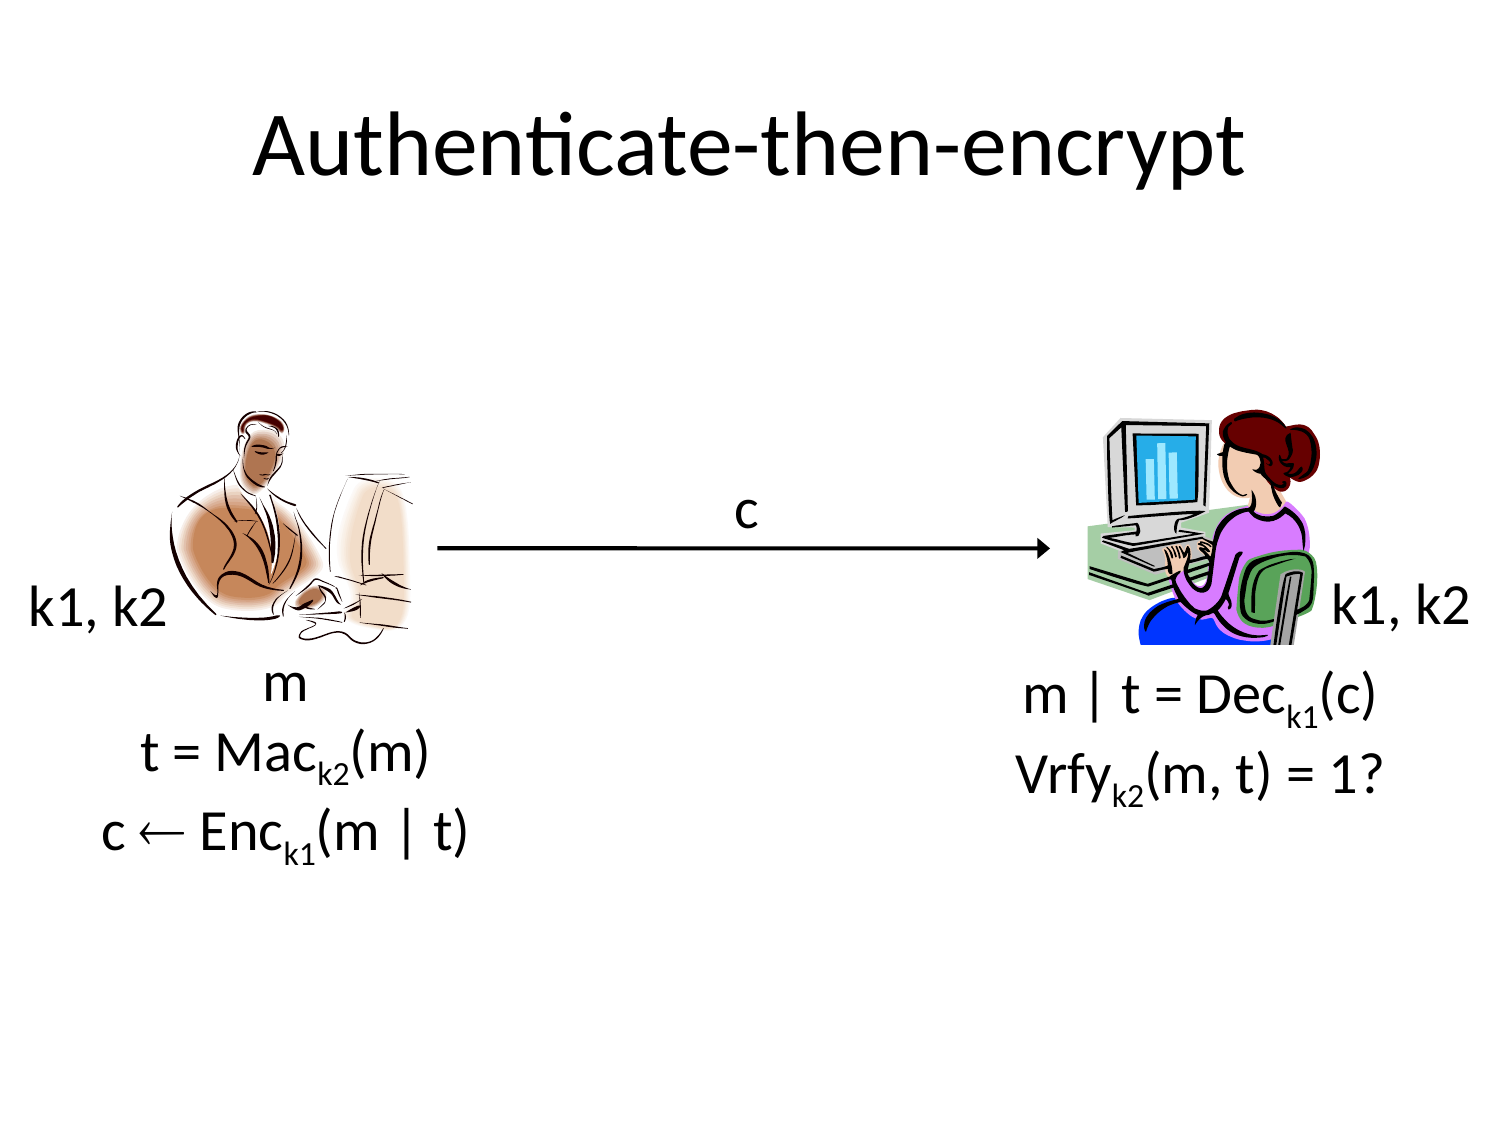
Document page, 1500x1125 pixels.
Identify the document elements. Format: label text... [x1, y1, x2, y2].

text_box k1, k2 [1324, 558, 1487, 644]
text_box c [720, 462, 775, 548]
title Authenticate-then-encrypt [75, 45, 1425, 233]
text_box k1, k2 [13, 560, 157, 646]
text_box m | t = Deck1(c) Vrfyk2(m, t) = 1? [1000, 647, 1401, 822]
picture [162, 409, 414, 648]
text_box m t = Mack2(m) c  Enck1(m | t) [86, 635, 486, 880]
text_box [437, 538, 1051, 559]
picture [1087, 409, 1321, 648]
